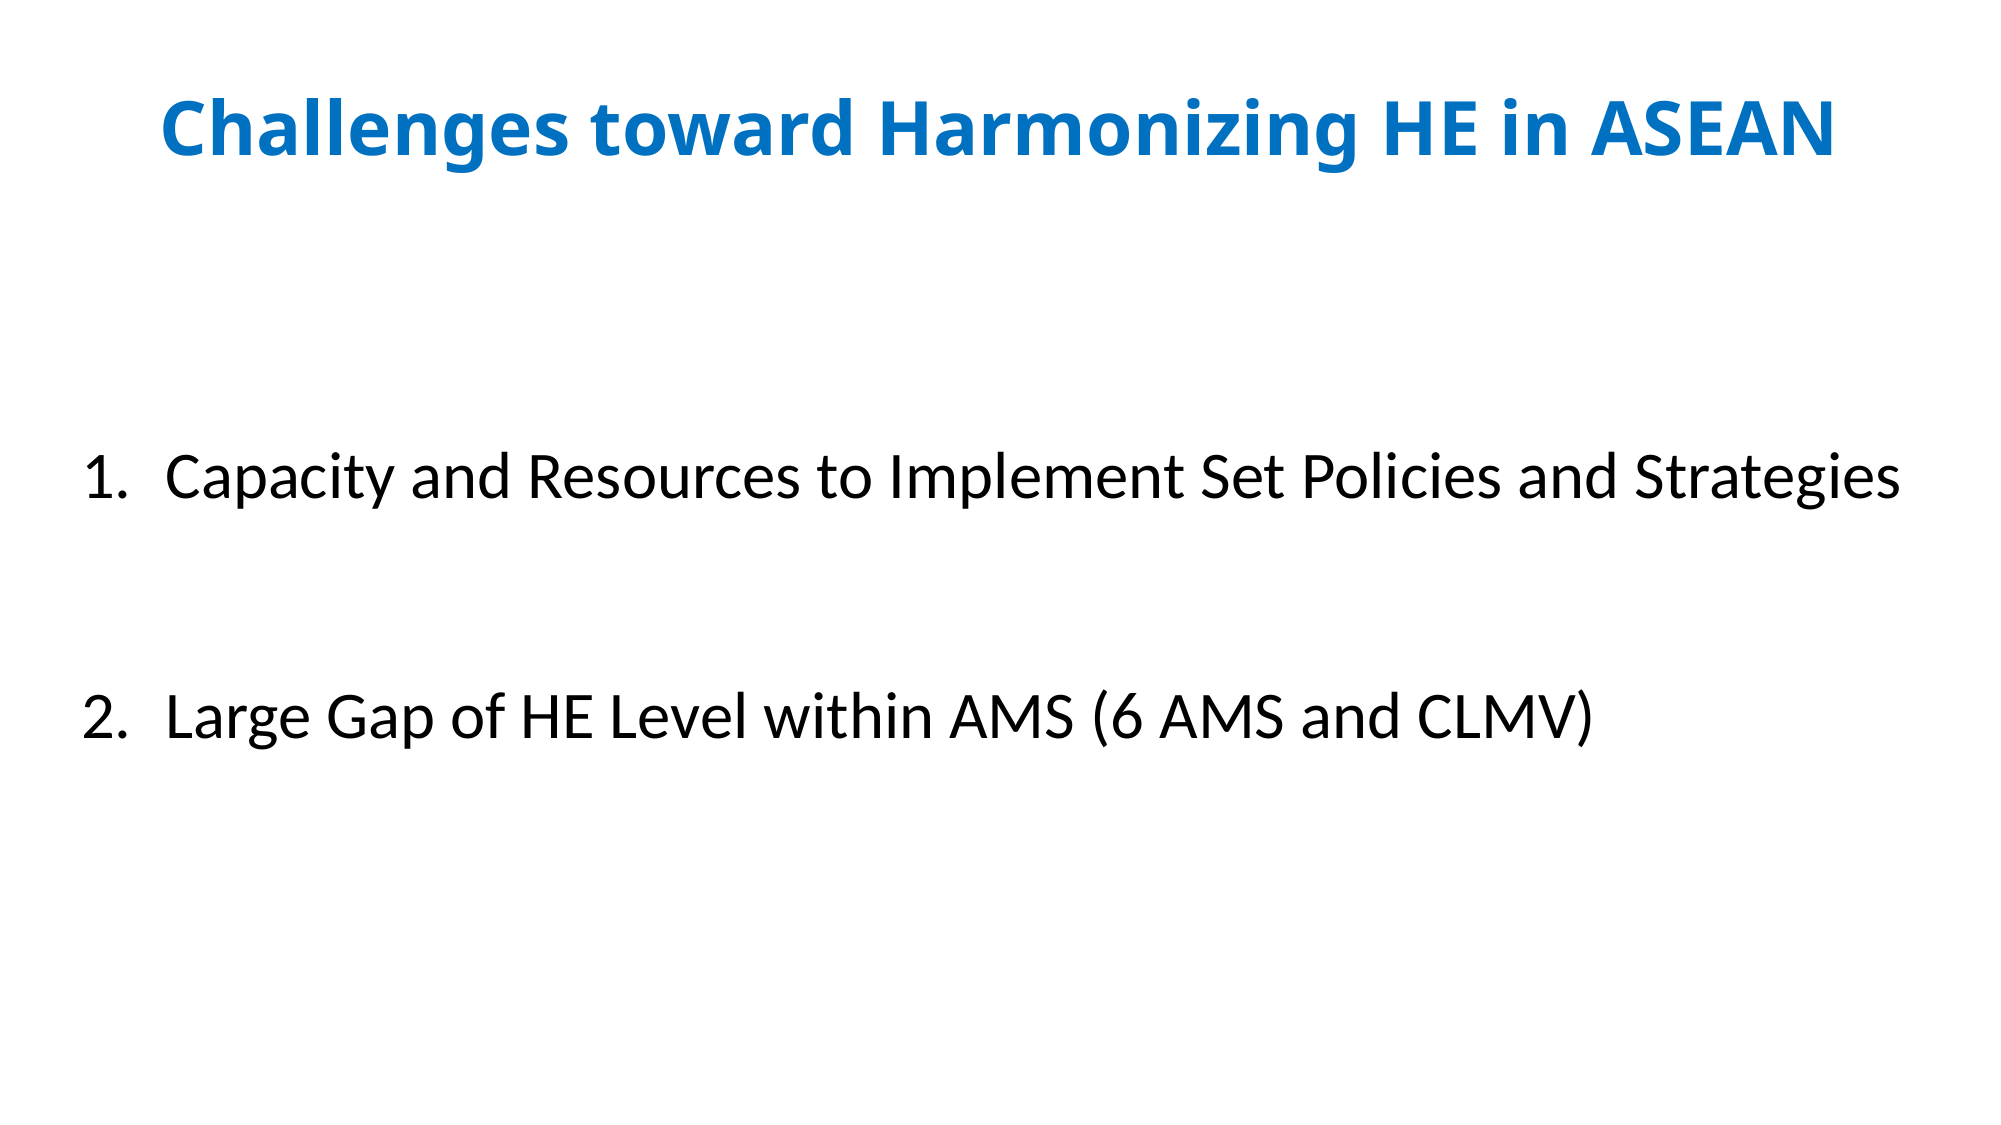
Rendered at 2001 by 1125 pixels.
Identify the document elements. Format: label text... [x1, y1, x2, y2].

list Capacity and Resources to Implement Set Policies and Strategies Large Gap of HE Level within AMS (6 AMS and CLMV) [66, 383, 1929, 1014]
title Challenges toward Harmonizing HE in ASEAN [137, 59, 1863, 192]
